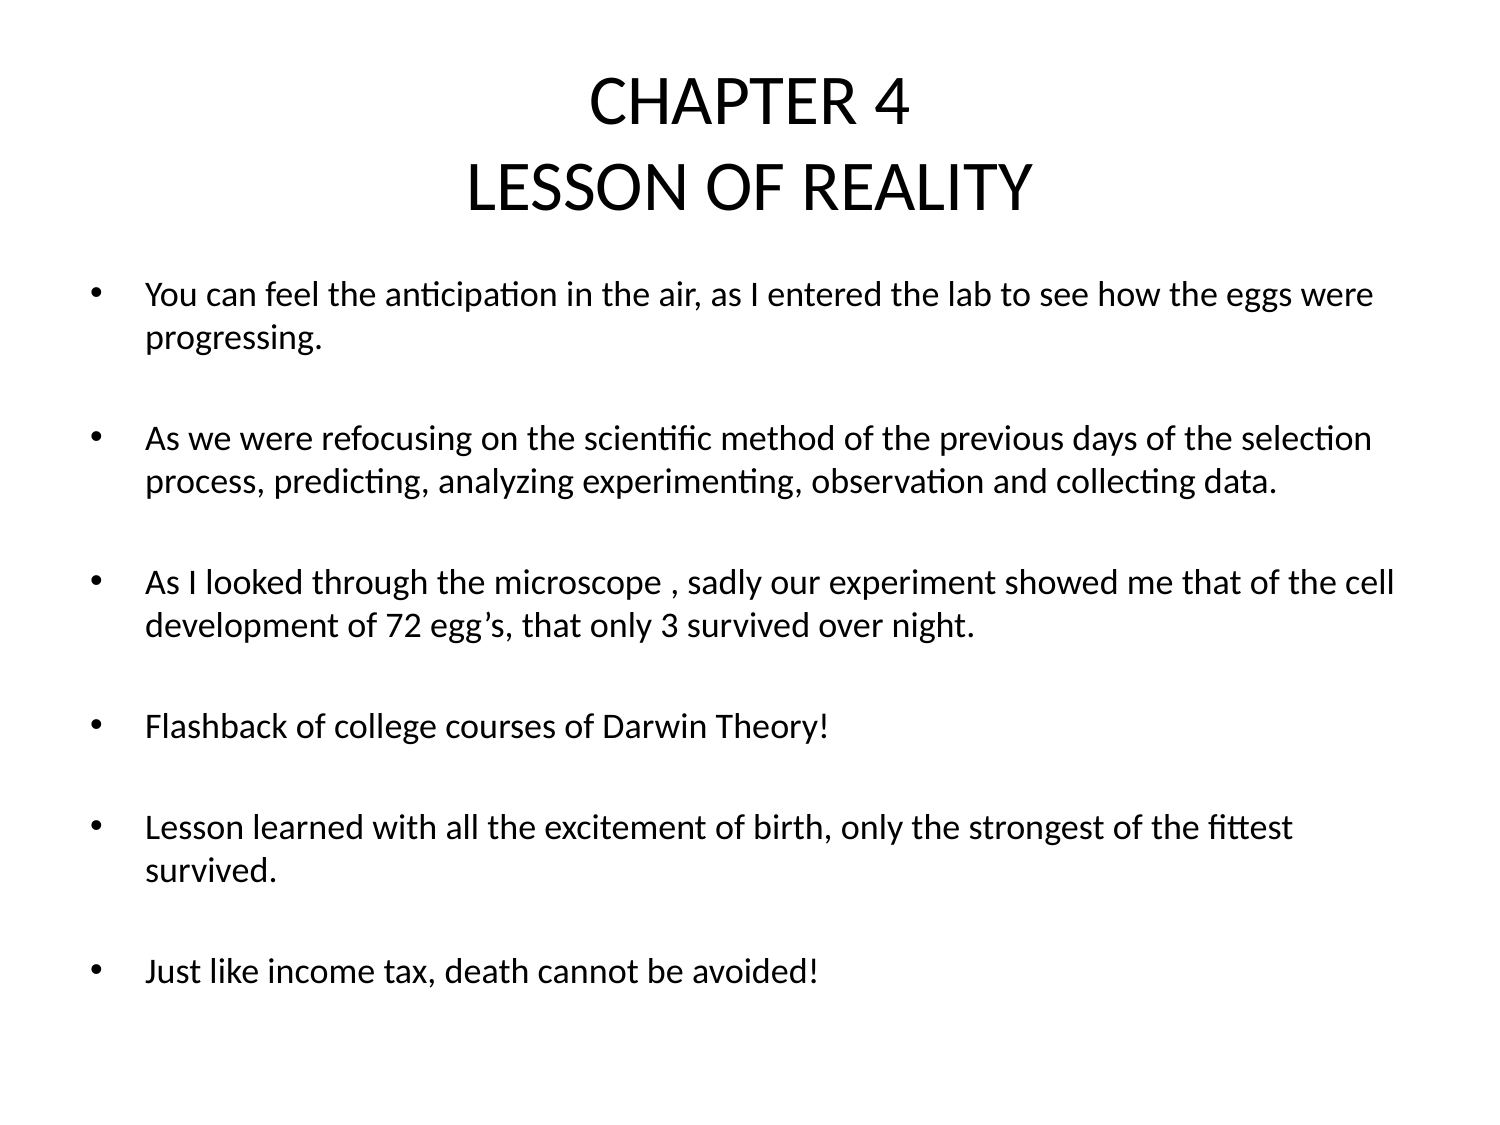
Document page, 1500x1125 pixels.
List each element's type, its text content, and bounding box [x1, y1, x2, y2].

list You can feel the anticipation in the air, as I entered the lab to see how the eggs were progressing. As we were refocusing on the scientific method of the previous days of the selection process, predicting, analyzing experimenting, observation and collecting data. As I looked through the microscope , sadly our experiment showed me that of the cell development of 72 egg’s, that only 3 survived over night. Flashback of college courses of Darwin Theory! Lesson learned with all the excitement of birth, only the strongest of the fittest survived. Just like income tax, death cannot be avoided! [75, 262, 1425, 1005]
title CHAPTER 4 LESSON OF REALITY [75, 45, 1425, 233]
